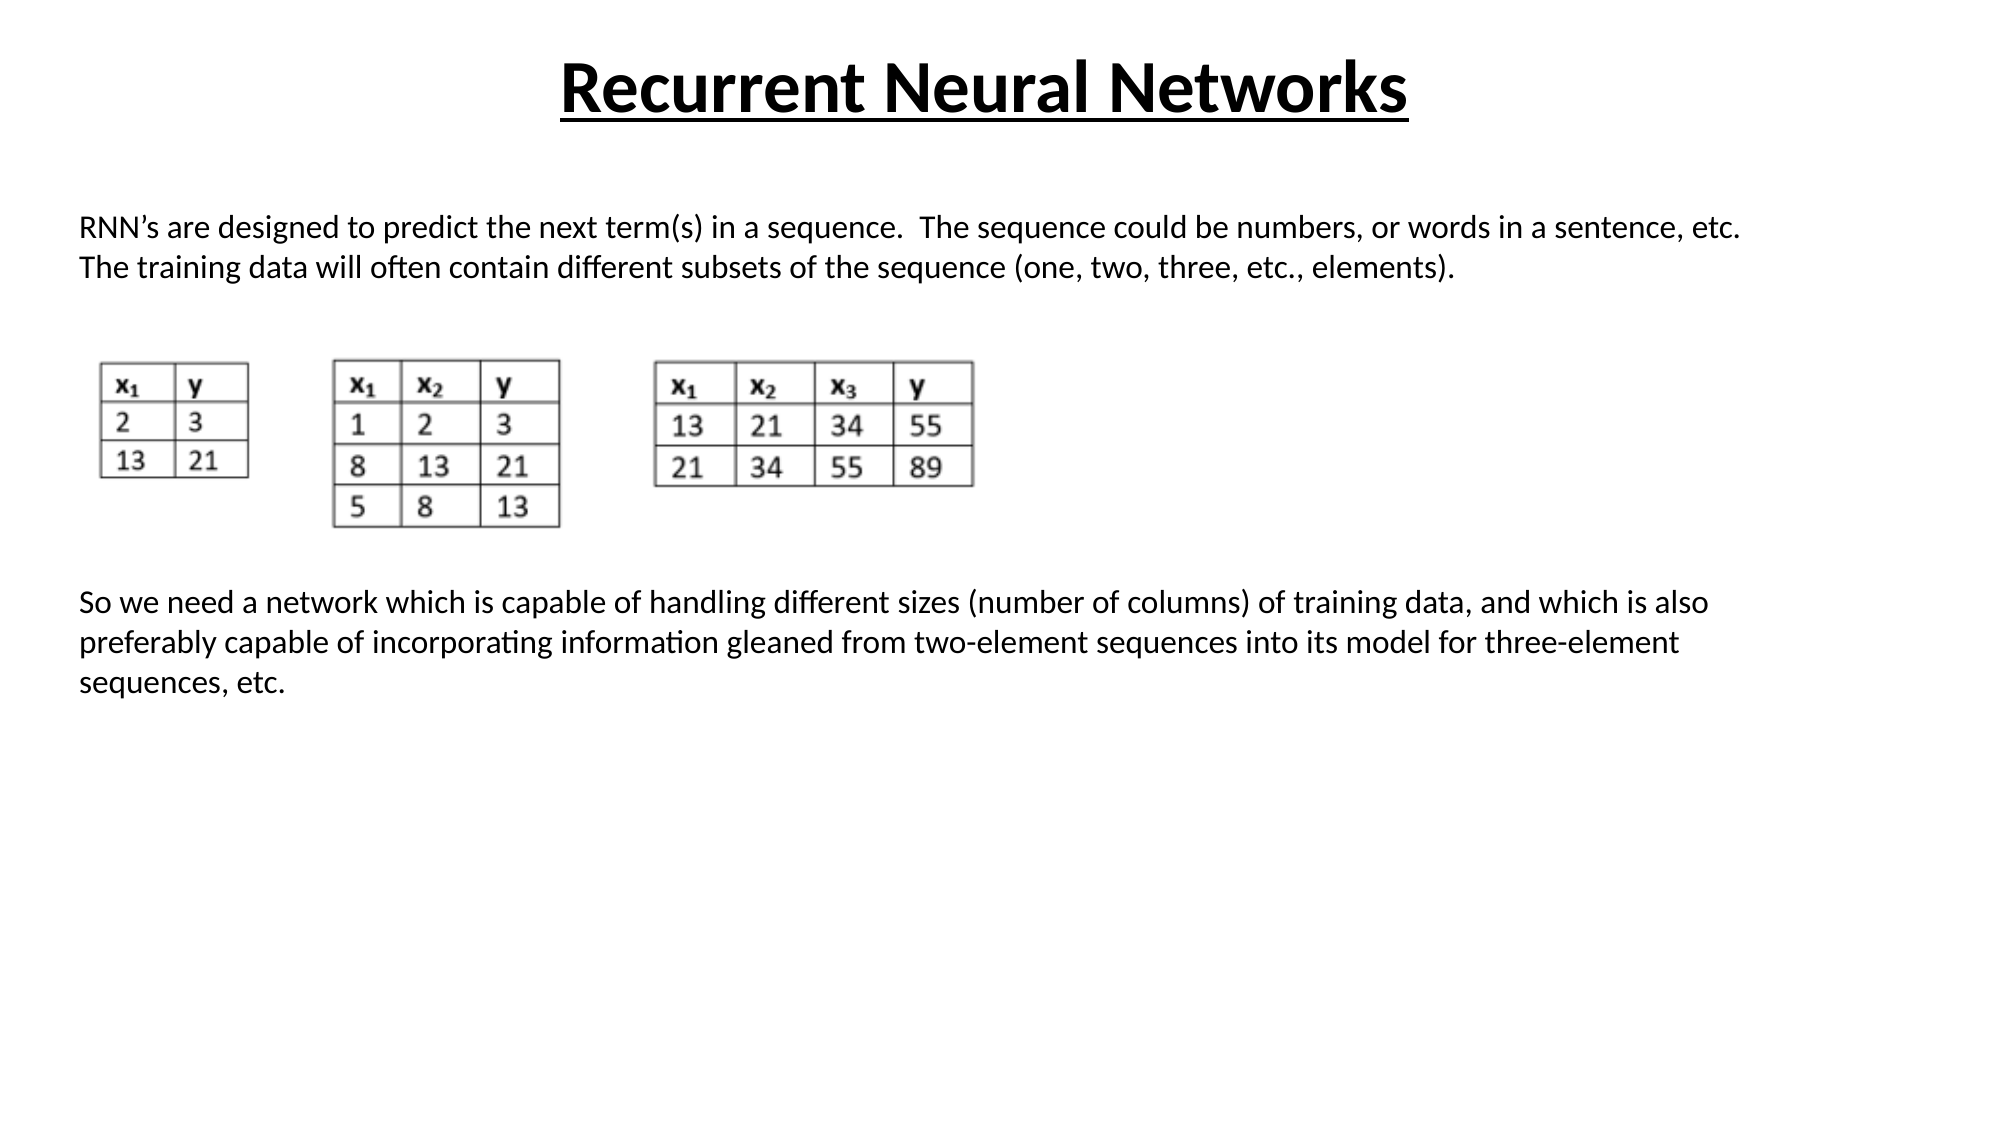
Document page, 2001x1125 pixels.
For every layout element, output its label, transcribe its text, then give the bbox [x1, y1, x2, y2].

picture [317, 341, 576, 538]
picture [646, 345, 981, 497]
text_box RNN’s are designed to predict the next term(s) in a sequence. The sequence could be numbers, or words in a sentence, etc. The training data will often contain different subsets of the sequence (one, two, three, etc., elements). [64, 197, 1823, 293]
title Recurrent Neural Networks [517, 17, 1452, 137]
picture [87, 351, 260, 484]
text_box So we need a network which is capable of handling different sizes (number of columns) of training data, and which is also preferably capable of incorporating information gleaned from two-element sequences into its model for three-element sequences, etc. [64, 573, 1823, 708]
